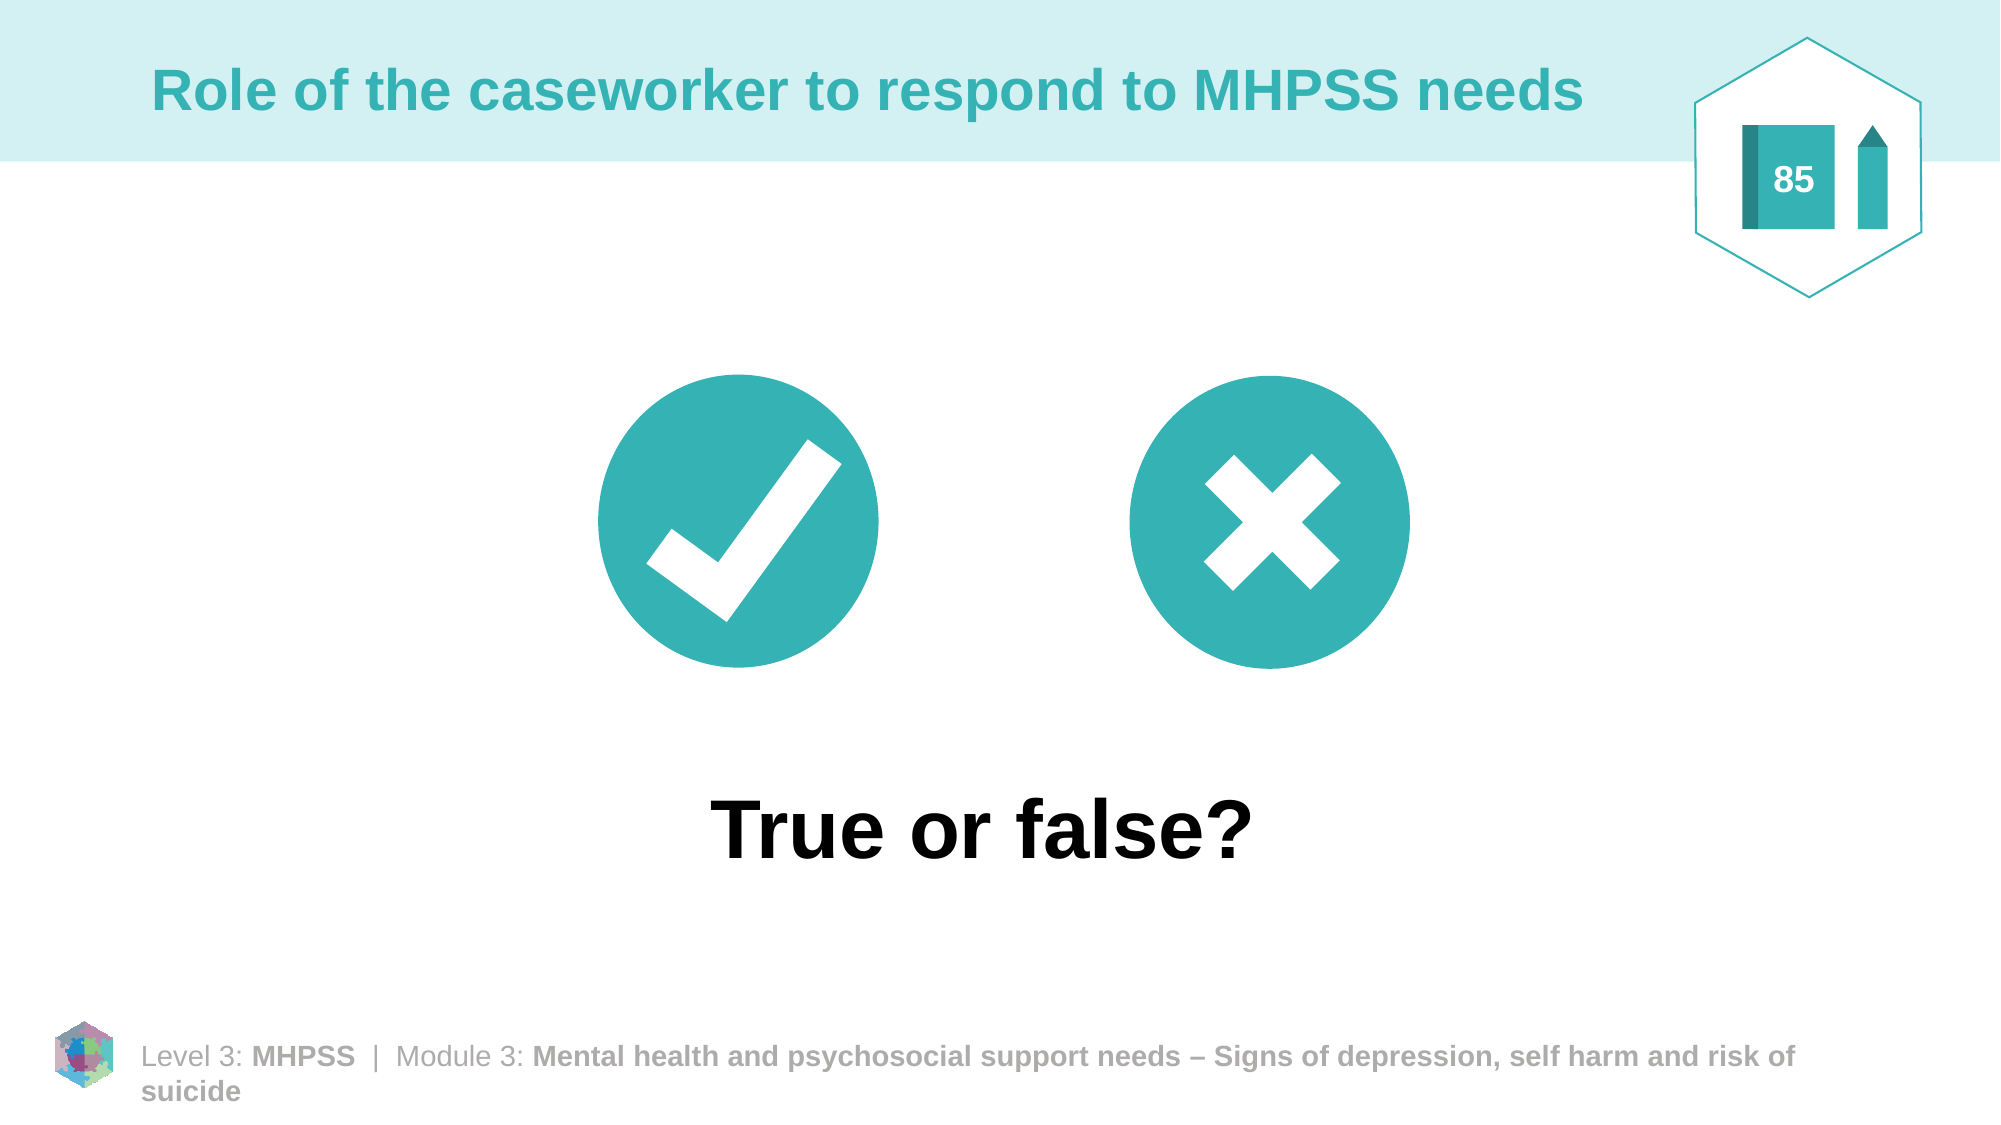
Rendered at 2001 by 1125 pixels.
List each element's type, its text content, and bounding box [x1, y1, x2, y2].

title Role of the caseworker to respond to MHPSS needs [136, 19, 1634, 163]
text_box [1126, 375, 1418, 670]
text_box True or false? [634, 767, 1332, 883]
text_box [597, 374, 879, 668]
picture [55, 1021, 113, 1088]
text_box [1639, 5, 1978, 330]
